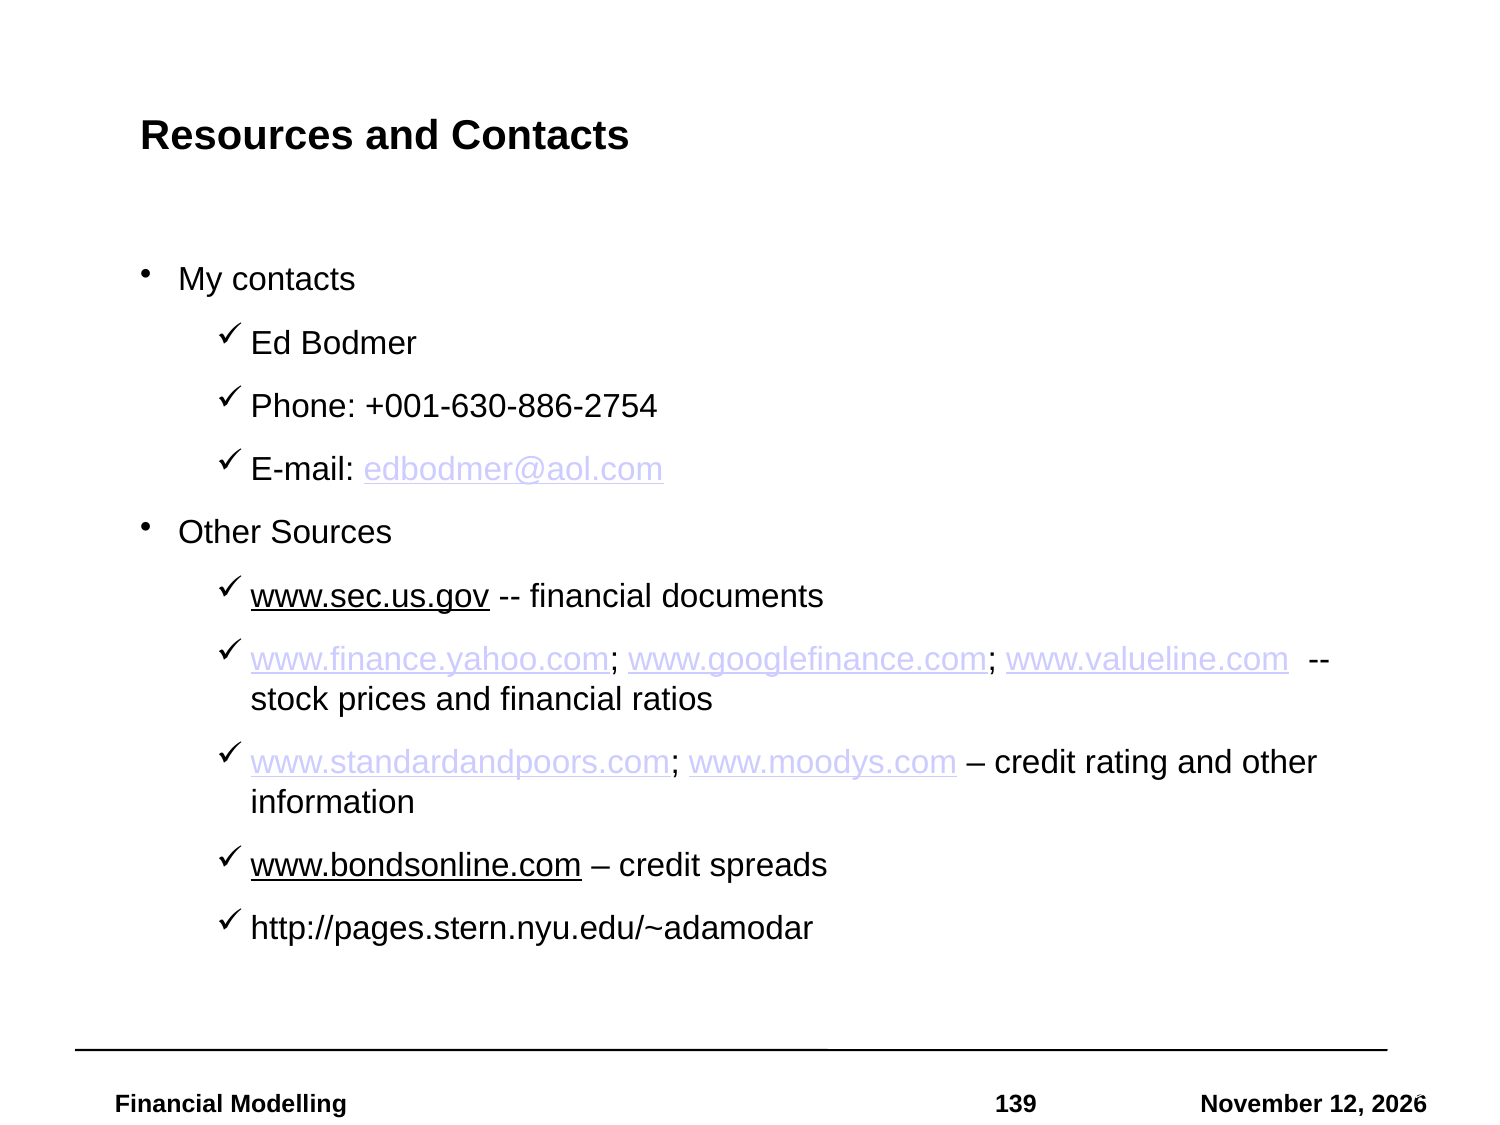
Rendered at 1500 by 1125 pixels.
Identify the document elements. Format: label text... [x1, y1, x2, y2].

list My contacts Ed Bodmer Phone: +001-630-886-2754 E-mail: edbodmer@aol.com Other Sources www.sec.us.gov -- financial documents www.finance.yahoo.com; www.googlefinance.com; www.valueline.com -- stock prices and financial ratios www.standardandpoors.com; www.moodys.com – credit rating and other information www.bondsonline.com – credit spreads http://pages.stern.nyu.edu/~adamodar [124, 249, 1413, 1001]
title Resources and Contacts [124, 99, 1413, 226]
